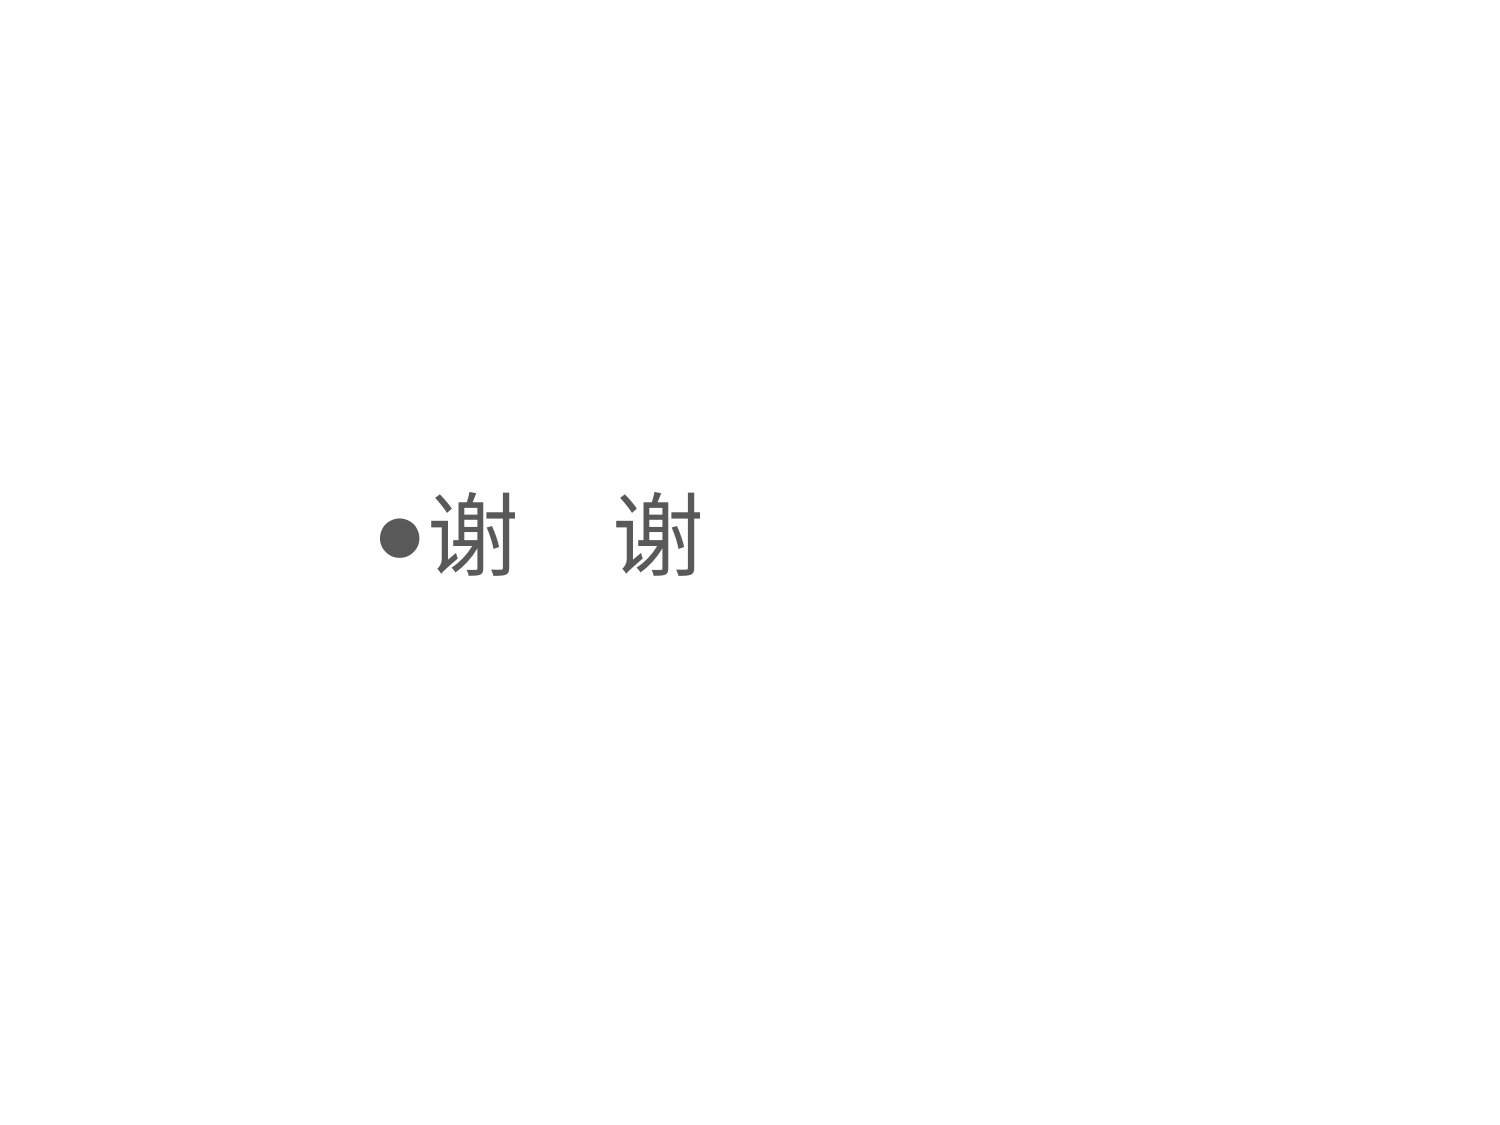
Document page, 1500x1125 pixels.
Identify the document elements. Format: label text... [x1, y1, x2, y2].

list 谢 谢 [357, 437, 1208, 713]
